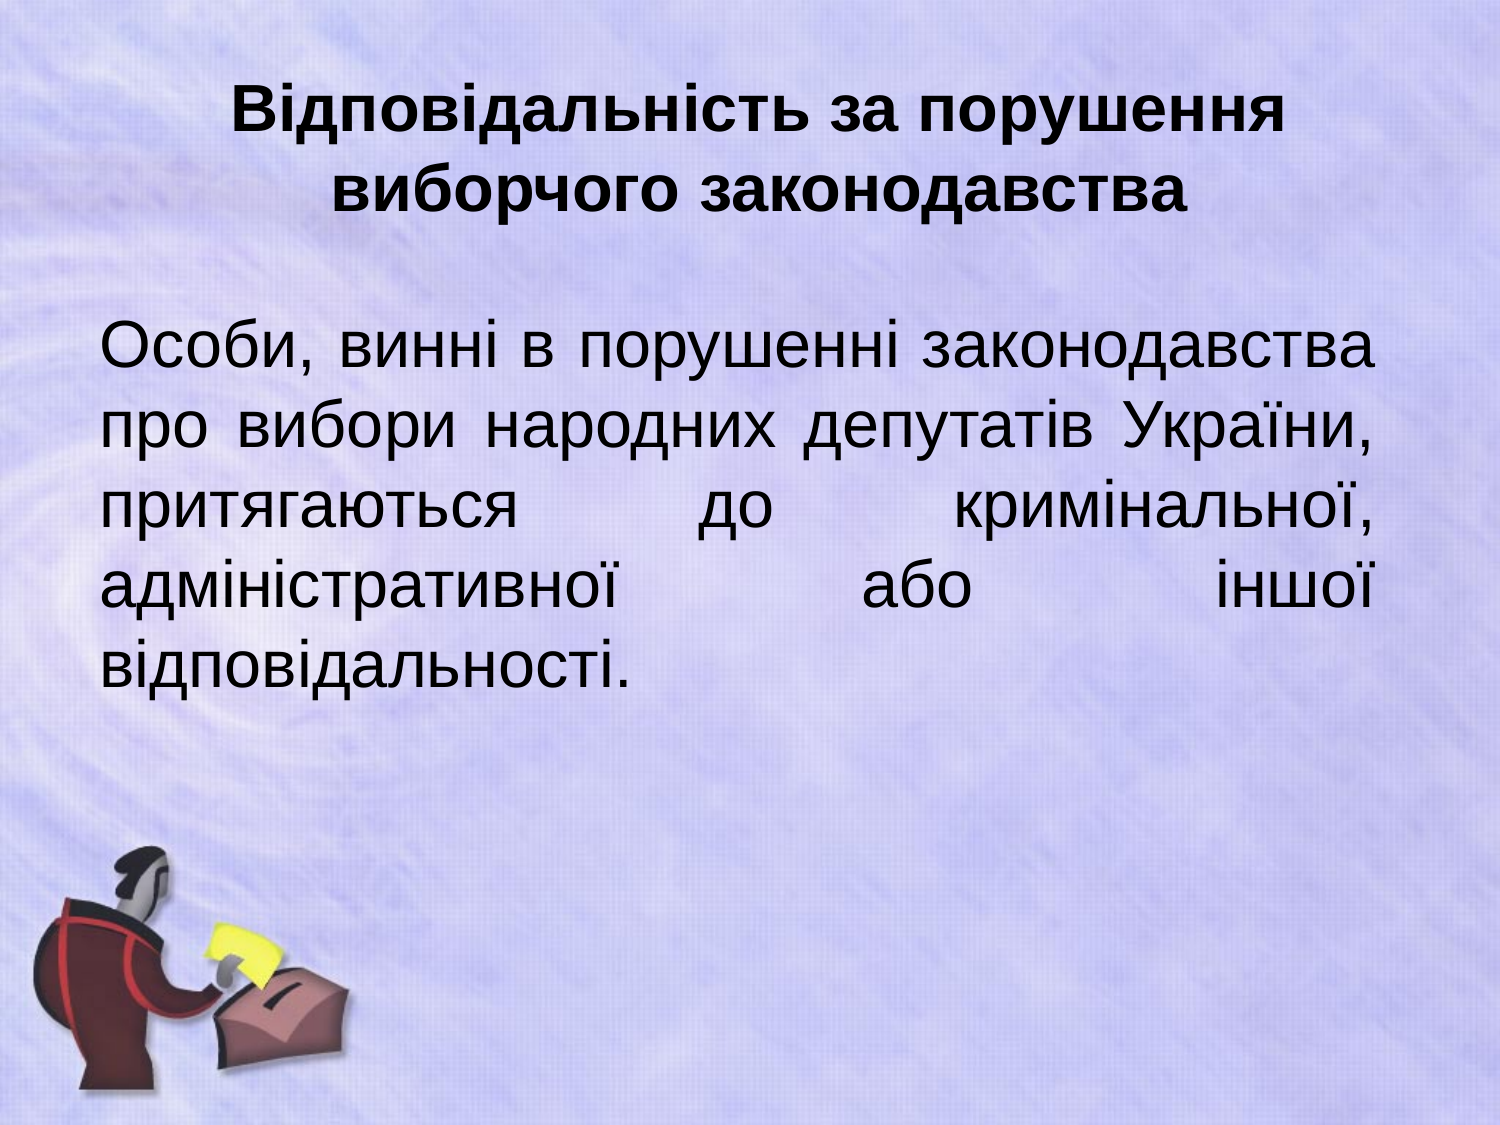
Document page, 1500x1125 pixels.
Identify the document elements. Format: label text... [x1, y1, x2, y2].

title Відповідальність за порушення виборчого законодавства [38, 44, 1480, 233]
list Особи, винні в порушенні законодавства про вибори народних депутатів України, притягаються до кримінальної, адміністративної або іншої відповідальності. [84, 219, 1392, 796]
picture [0, 0, 1500, 1125]
